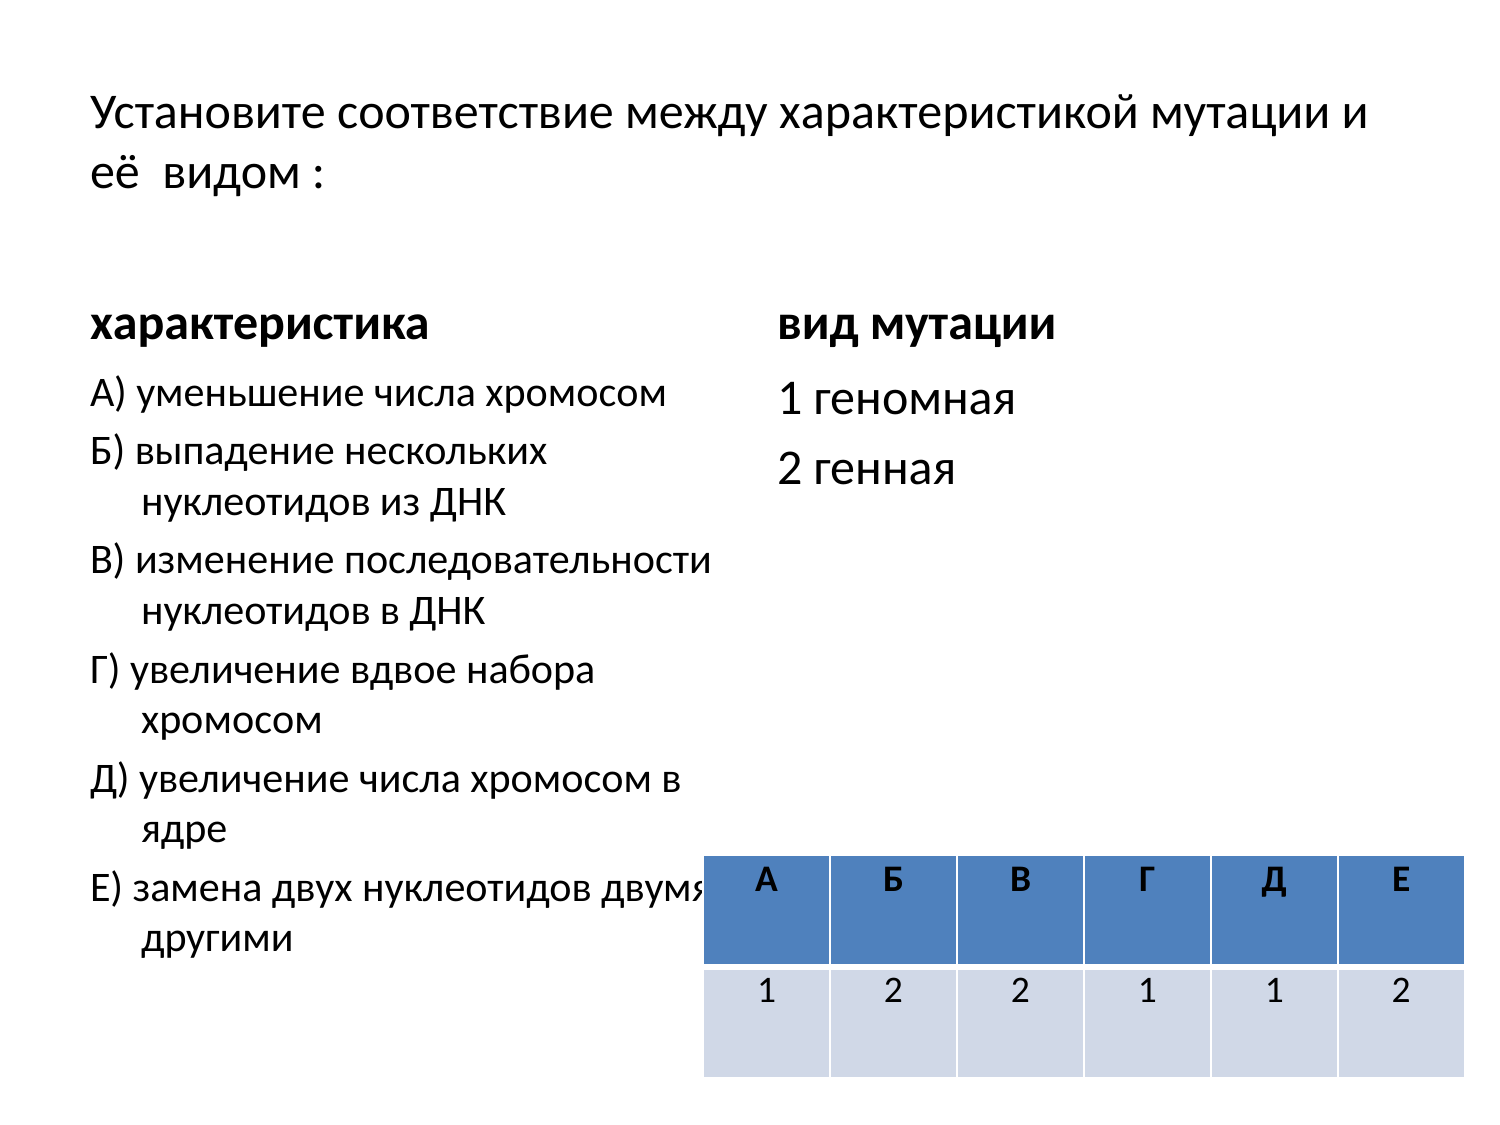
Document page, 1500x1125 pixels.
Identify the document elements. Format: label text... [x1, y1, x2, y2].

list А) уменьшение числа хромосом Б) выпадение нескольких нуклеотидов из ДНК В) изменение последовательности нуклеотидов в ДНК Г) увеличение вдвое набора хромосом Д) увеличение числа хромосом в ядре Е) замена двух нуклеотидов двумя другими [75, 356, 738, 1005]
table_header Б [831, 856, 956, 964]
table_cell 1 [1212, 970, 1337, 1077]
list характеристика [75, 251, 738, 356]
table_header Е [1339, 856, 1464, 964]
table_header Д [1212, 856, 1337, 964]
table_header В [958, 856, 1083, 964]
table_cell 1 [704, 970, 829, 1077]
table_cell 1 [1085, 970, 1210, 1077]
table_cell 2 [831, 970, 956, 1077]
table_header А [704, 856, 829, 964]
table_header Г [1085, 856, 1210, 964]
list 1 геномная 2 генная [761, 356, 1425, 855]
list вид мутации [761, 251, 1425, 356]
table_cell 2 [958, 970, 1083, 1077]
table_cell 2 [1339, 970, 1464, 1077]
title Установите соответствие между характеристикой мутации и её видом : [75, 45, 1425, 233]
